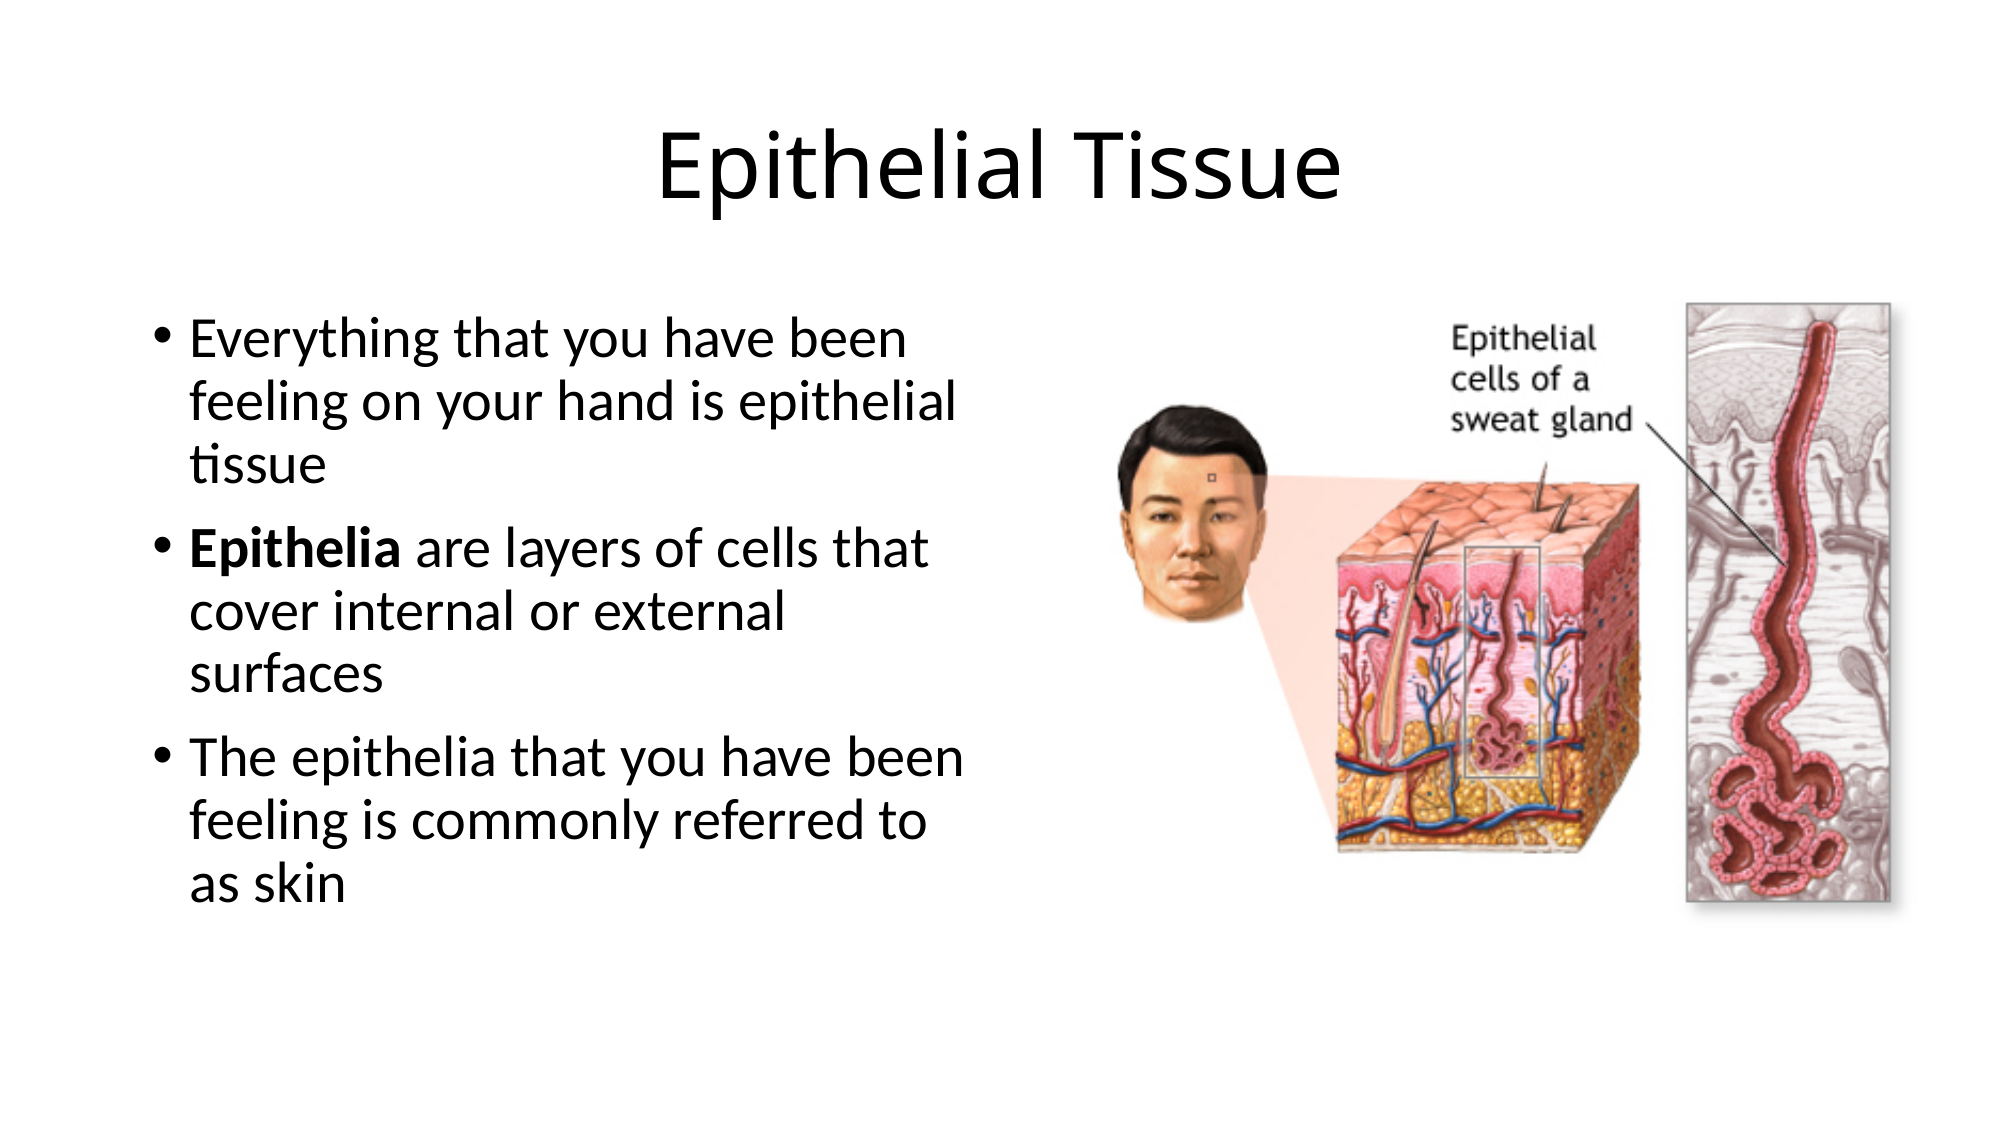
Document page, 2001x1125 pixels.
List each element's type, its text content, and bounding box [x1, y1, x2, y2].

title Epithelial Tissue [137, 59, 1863, 278]
list Everything that you have been feeling on your hand is epithelial tissue Epithelia are layers of cells that cover internal or external surfaces The epithelia that you have been feeling is commonly referred to as skin [137, 299, 988, 1014]
picture [1093, 299, 1947, 930]
